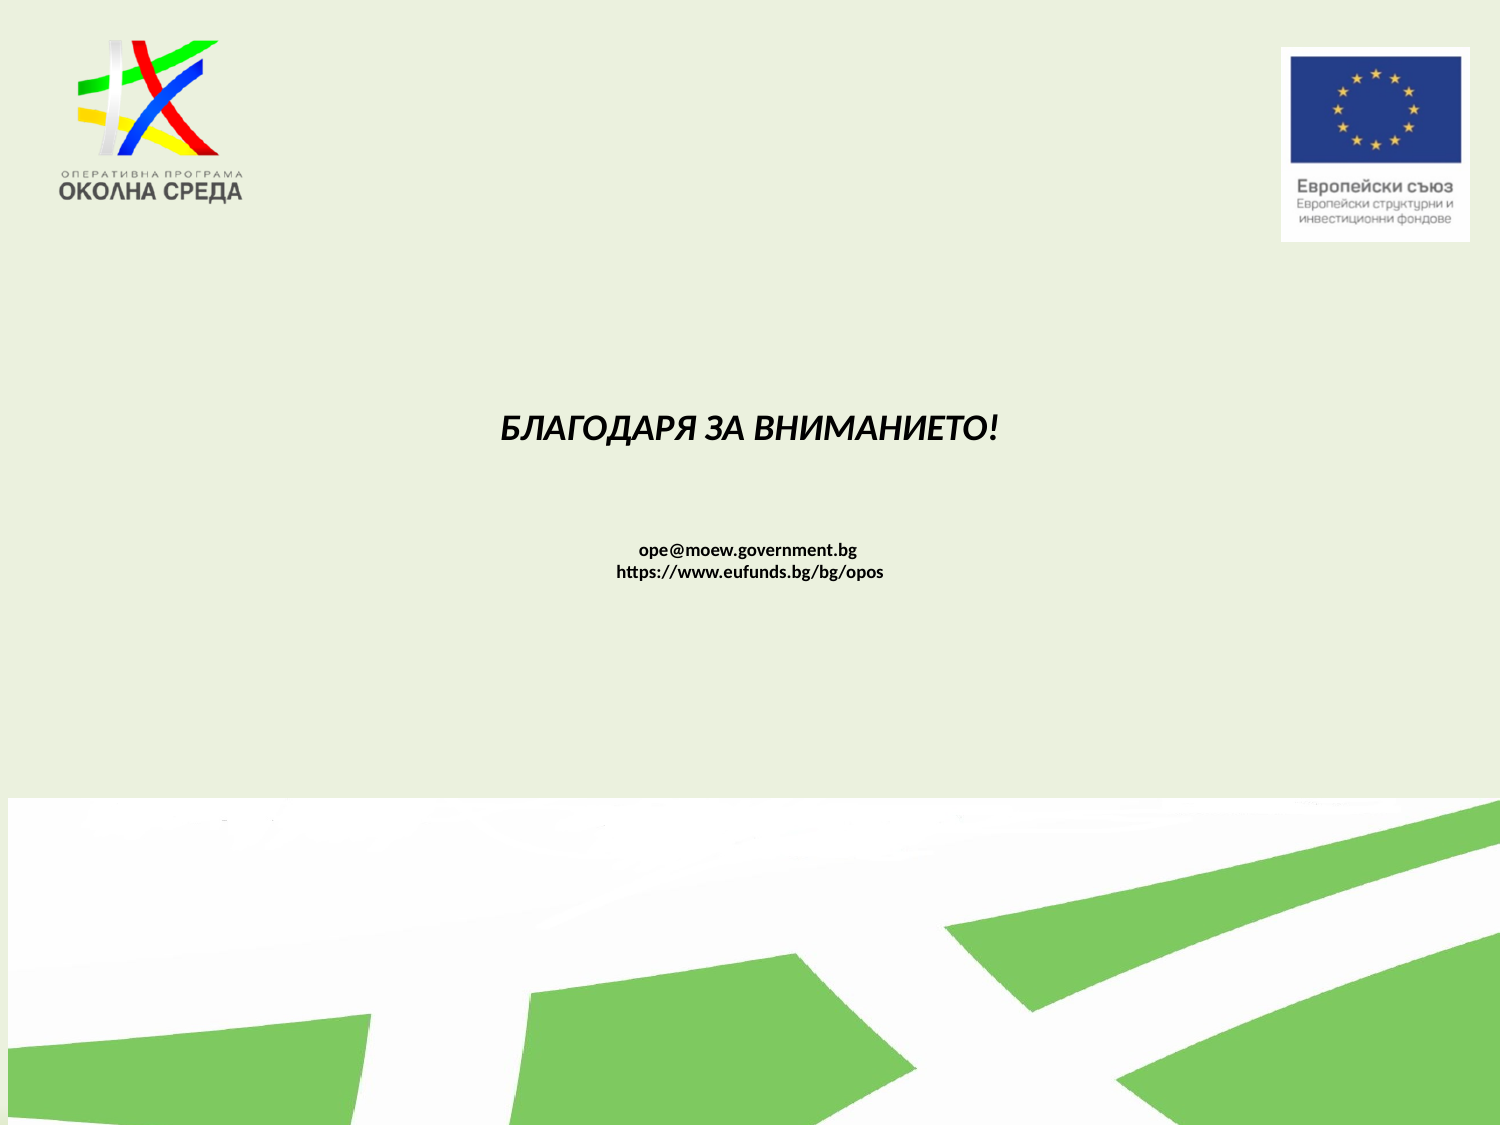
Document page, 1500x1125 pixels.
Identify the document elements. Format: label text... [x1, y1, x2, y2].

title БЛАГОДАРЯ ЗА ВНИМАНИЕТО! ope@moew.government.bg https://www.eufunds.bg/bg/opos [112, 349, 1388, 591]
picture [1280, 47, 1470, 243]
picture [7, 798, 1500, 1125]
picture [29, 18, 267, 218]
